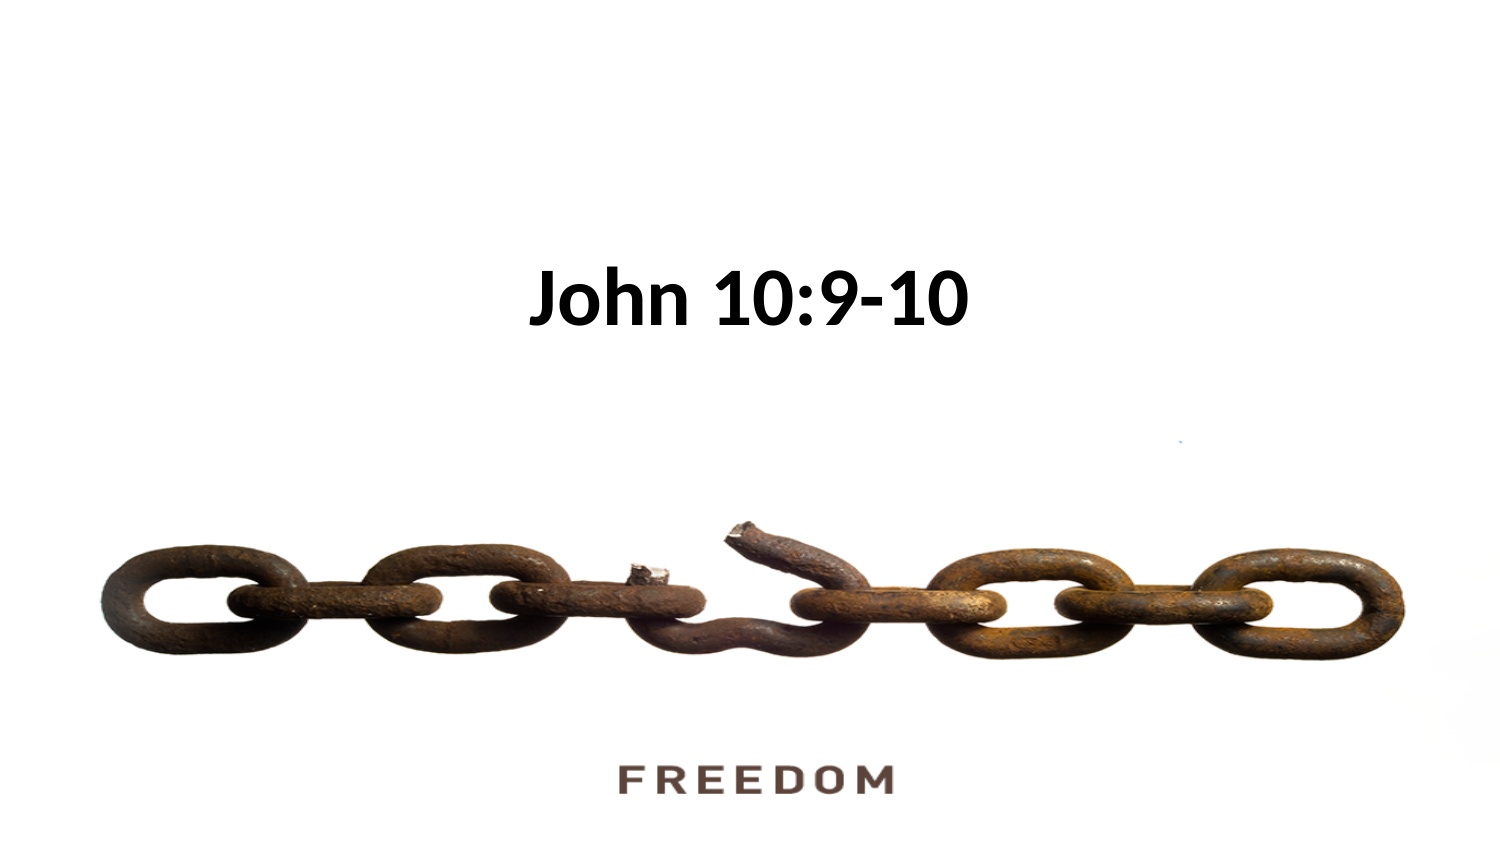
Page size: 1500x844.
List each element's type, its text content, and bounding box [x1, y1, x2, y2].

text_box John 10:9-10 [460, 234, 1040, 350]
picture [0, 436, 1500, 844]
